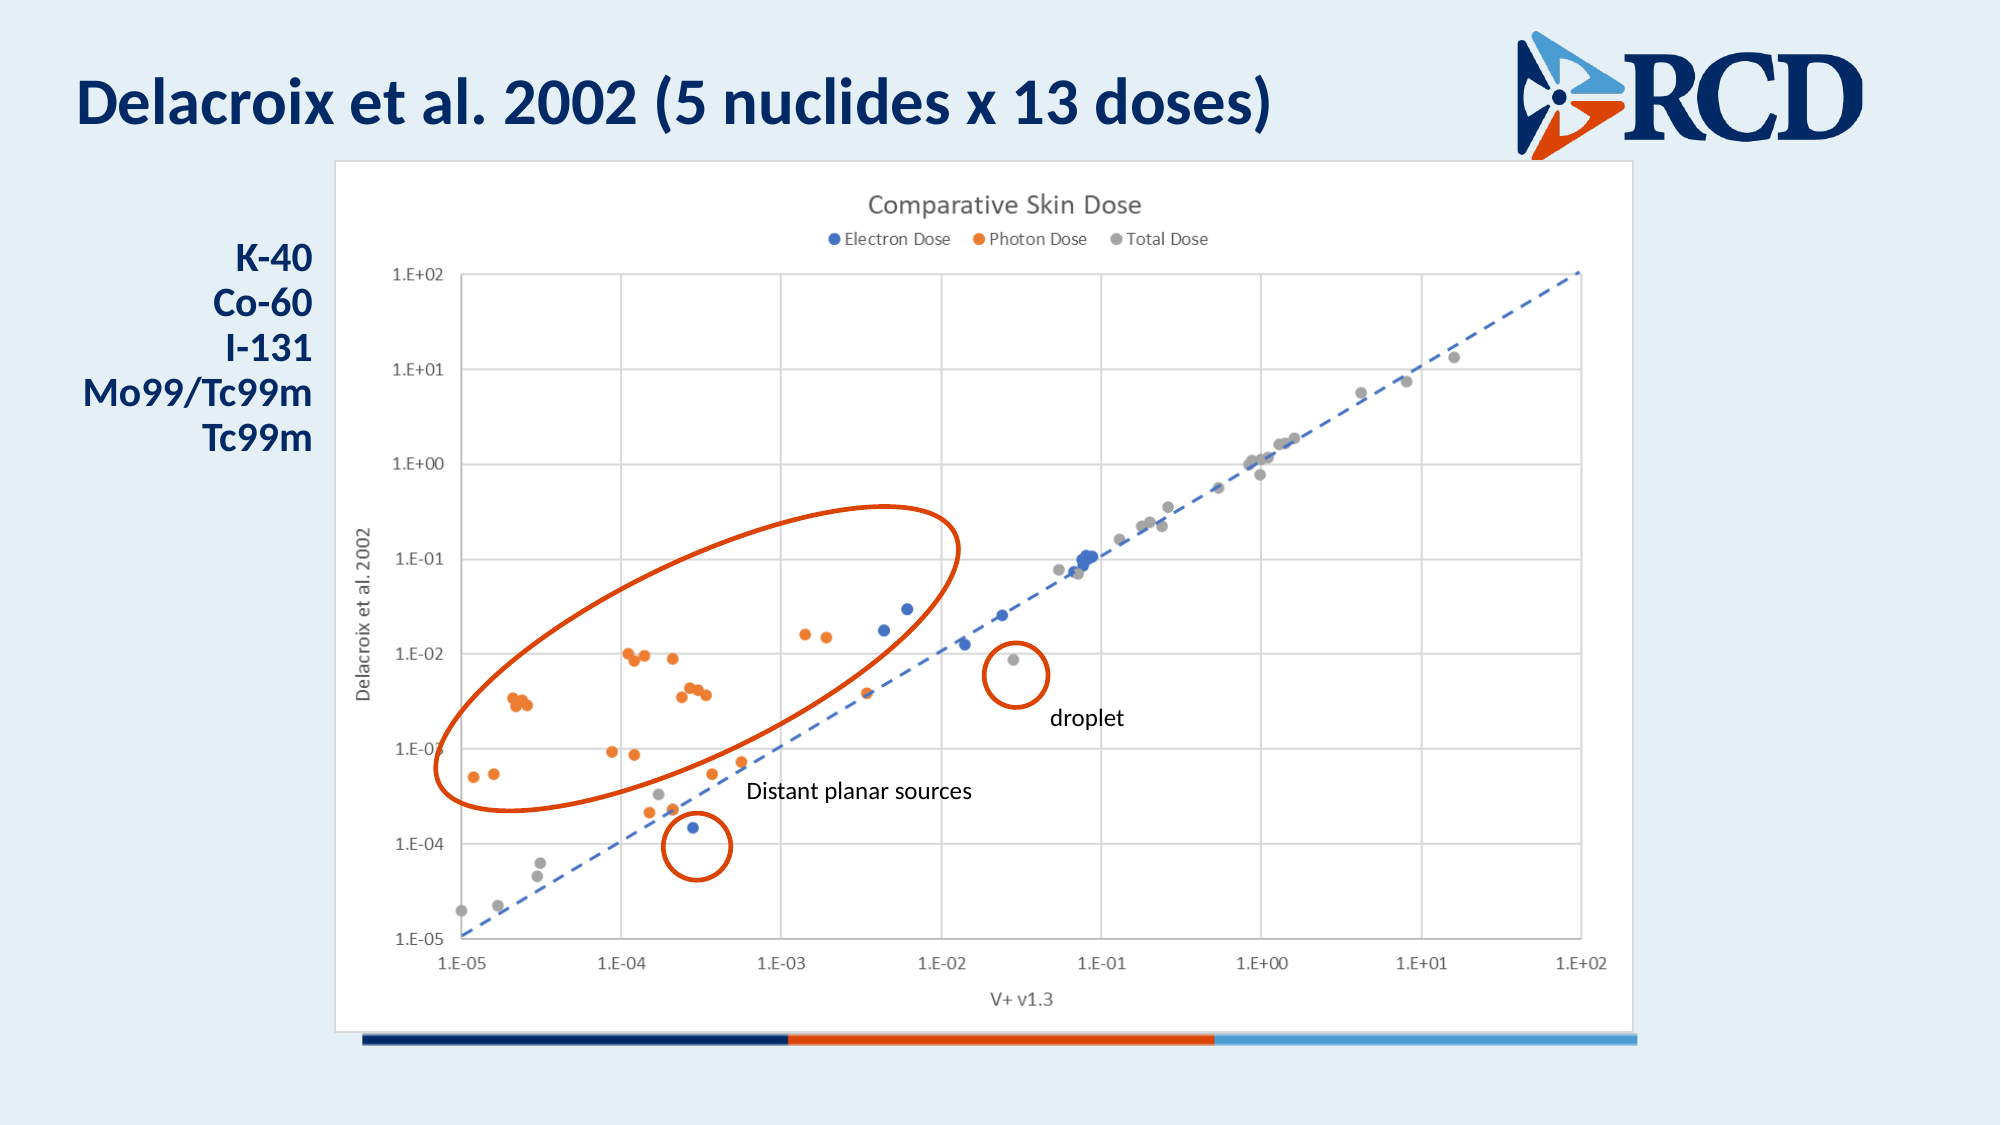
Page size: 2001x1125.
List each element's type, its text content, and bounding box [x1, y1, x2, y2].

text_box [984, 642, 1144, 740]
title Delacroix et al. 2002 (5 nuclides x 13 doses) [61, 20, 1786, 186]
text_box K-40 Co-60 I-131 Mo99/Tc99m Tc99m [34, 204, 328, 492]
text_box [663, 767, 989, 881]
picture [334, 160, 1634, 1033]
